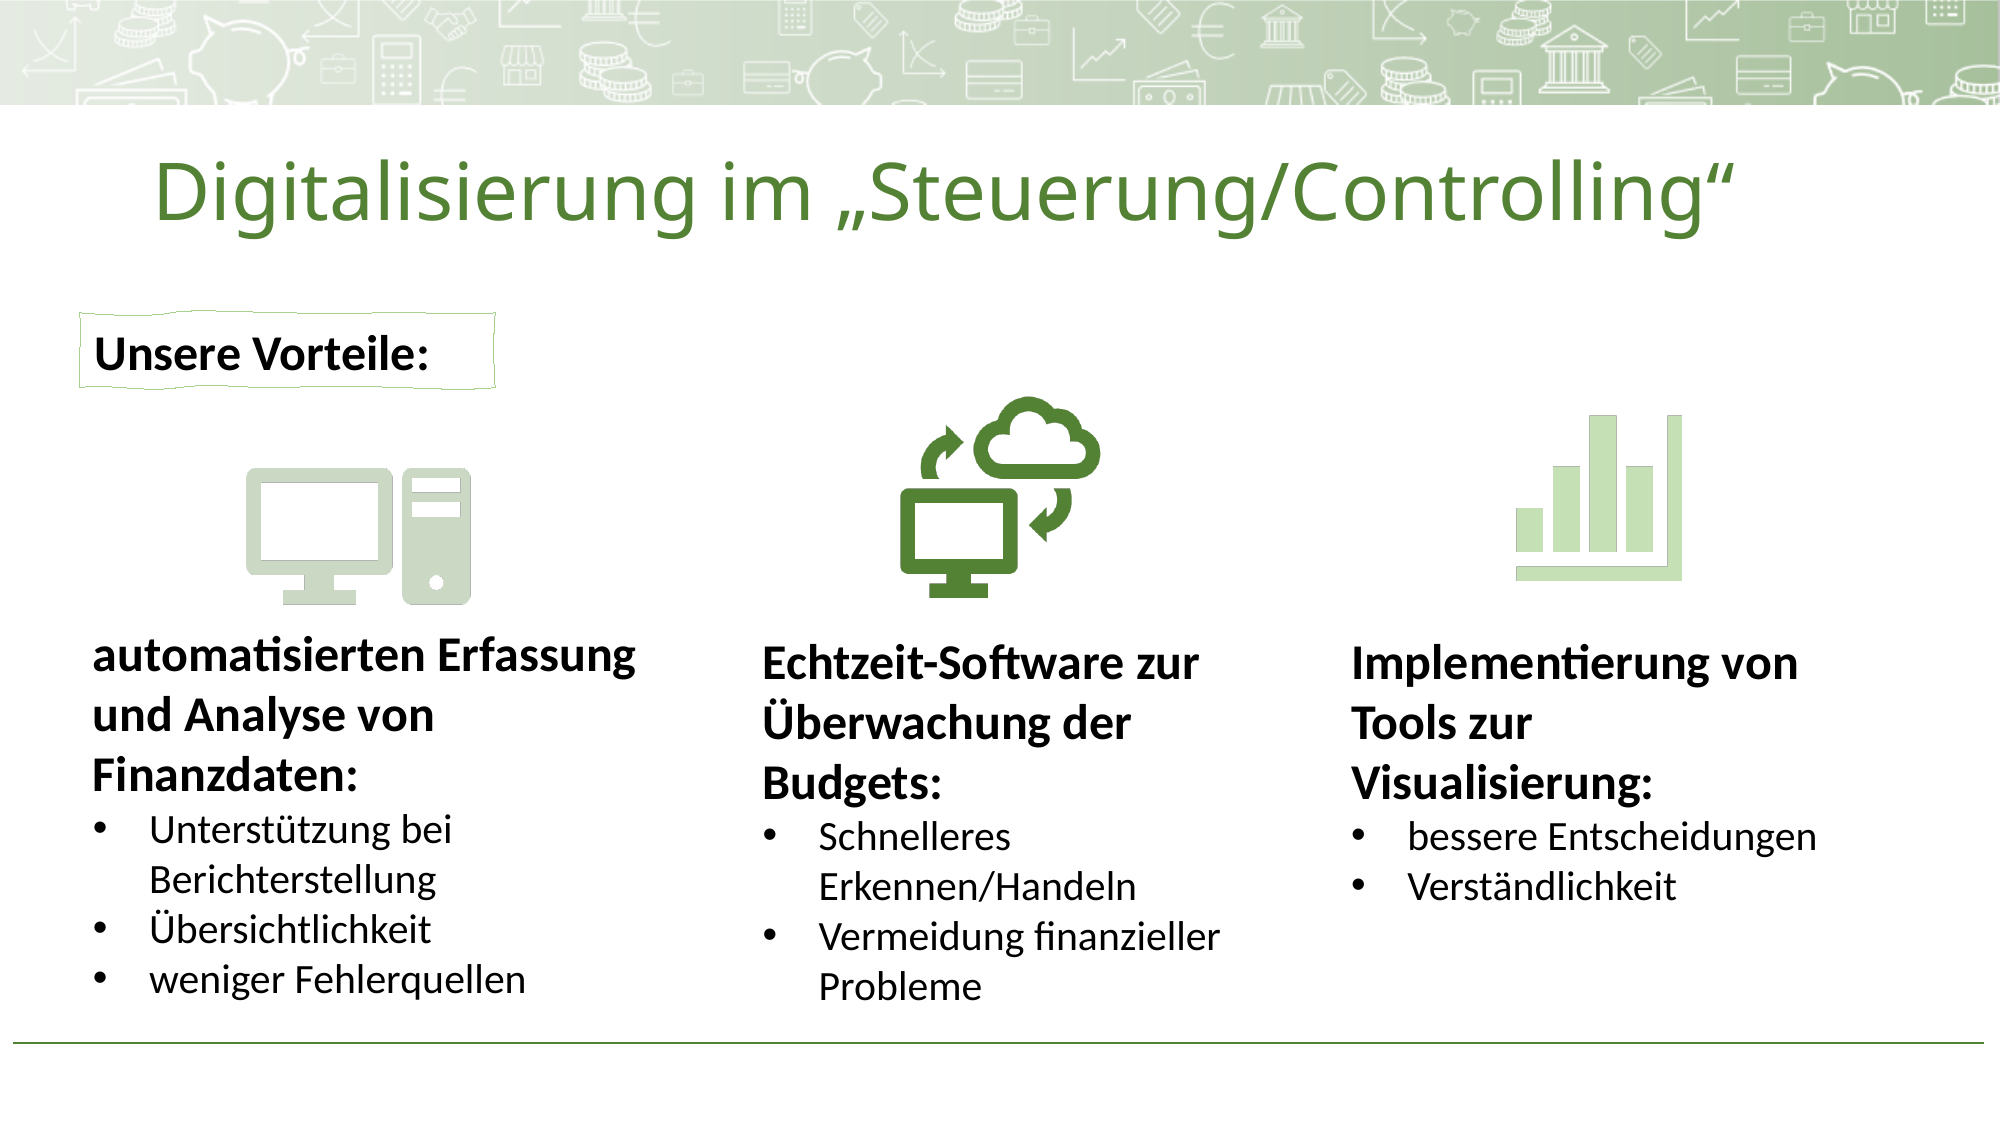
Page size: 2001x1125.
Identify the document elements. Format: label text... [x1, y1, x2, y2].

picture [241, 419, 475, 653]
picture [883, 381, 1117, 615]
text_box Unsere Vorteile: [79, 310, 496, 390]
text_box Echtzeit-Software zur Überwachung der Budgets: Schnelleres Erkennen/Handeln Vermeidung finanzieller Probleme [747, 621, 1253, 1077]
title Digitalisierung im „Steuerung/Controlling“ [137, 111, 1863, 278]
picture [1482, 381, 1716, 615]
text_box automatisierten Erfassung und Analyse von Finanzdaten: Unterstützung bei Berichterstellung Übersichtlichkeit weniger Fehlerquellen [78, 614, 677, 1010]
picture [0, 0, 2000, 105]
text_box Implementierung von Tools zur Visualisierung: bessere Entscheidungen Verständlichkeit [1336, 621, 1863, 917]
